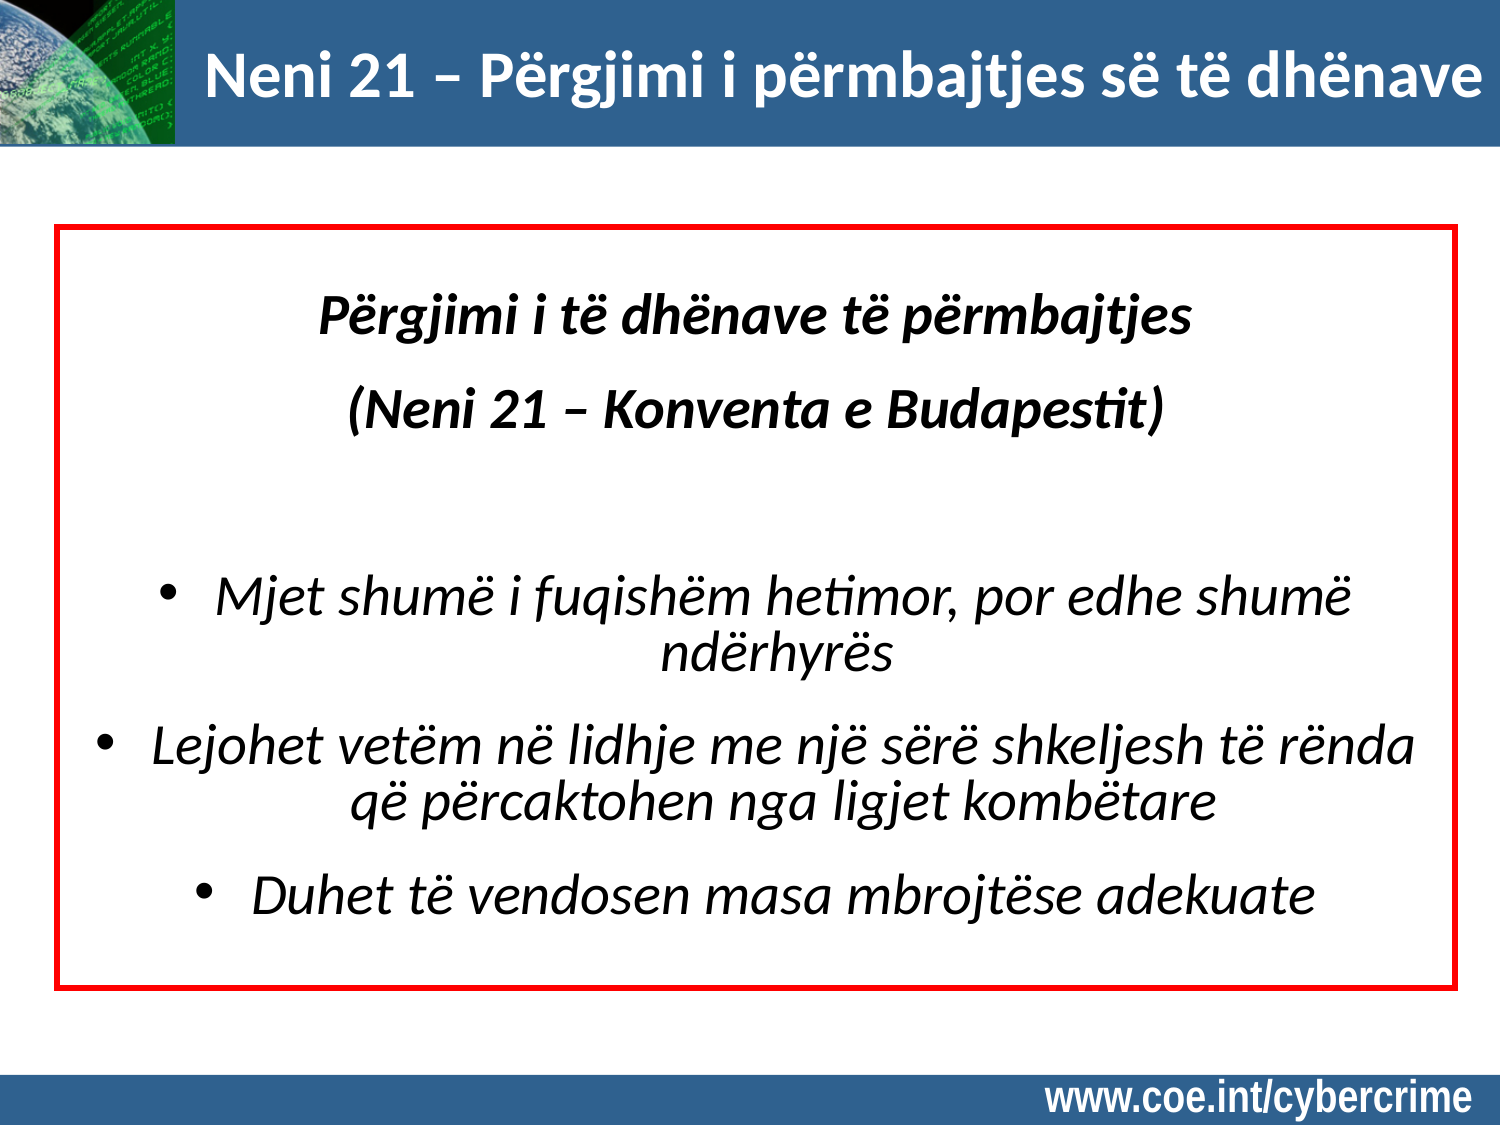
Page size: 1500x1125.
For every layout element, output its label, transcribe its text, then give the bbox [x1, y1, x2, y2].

text_box Neni 21 – Përgjimi i përmbajtjes së të dhënave [177, 0, 1500, 149]
text_box [0, 1073, 1030, 1125]
picture [0, 0, 175, 144]
text_box Përgjimi i të dhënave të përmbajtjes (Neni 21 – Konventa e Budapestit) Mjet shumë i fuqishëm hetimor, por edhe shumë ndërhyrës Lejohet vetëm në lidhje me një sërë shkeljesh të rënda që përcaktohen nga ligjet kombëtare Duhet të vendosen masa mbrojtëse adekuate [57, 227, 1455, 989]
text_box www.coe.int/cybercrime [1030, 1059, 1500, 1125]
